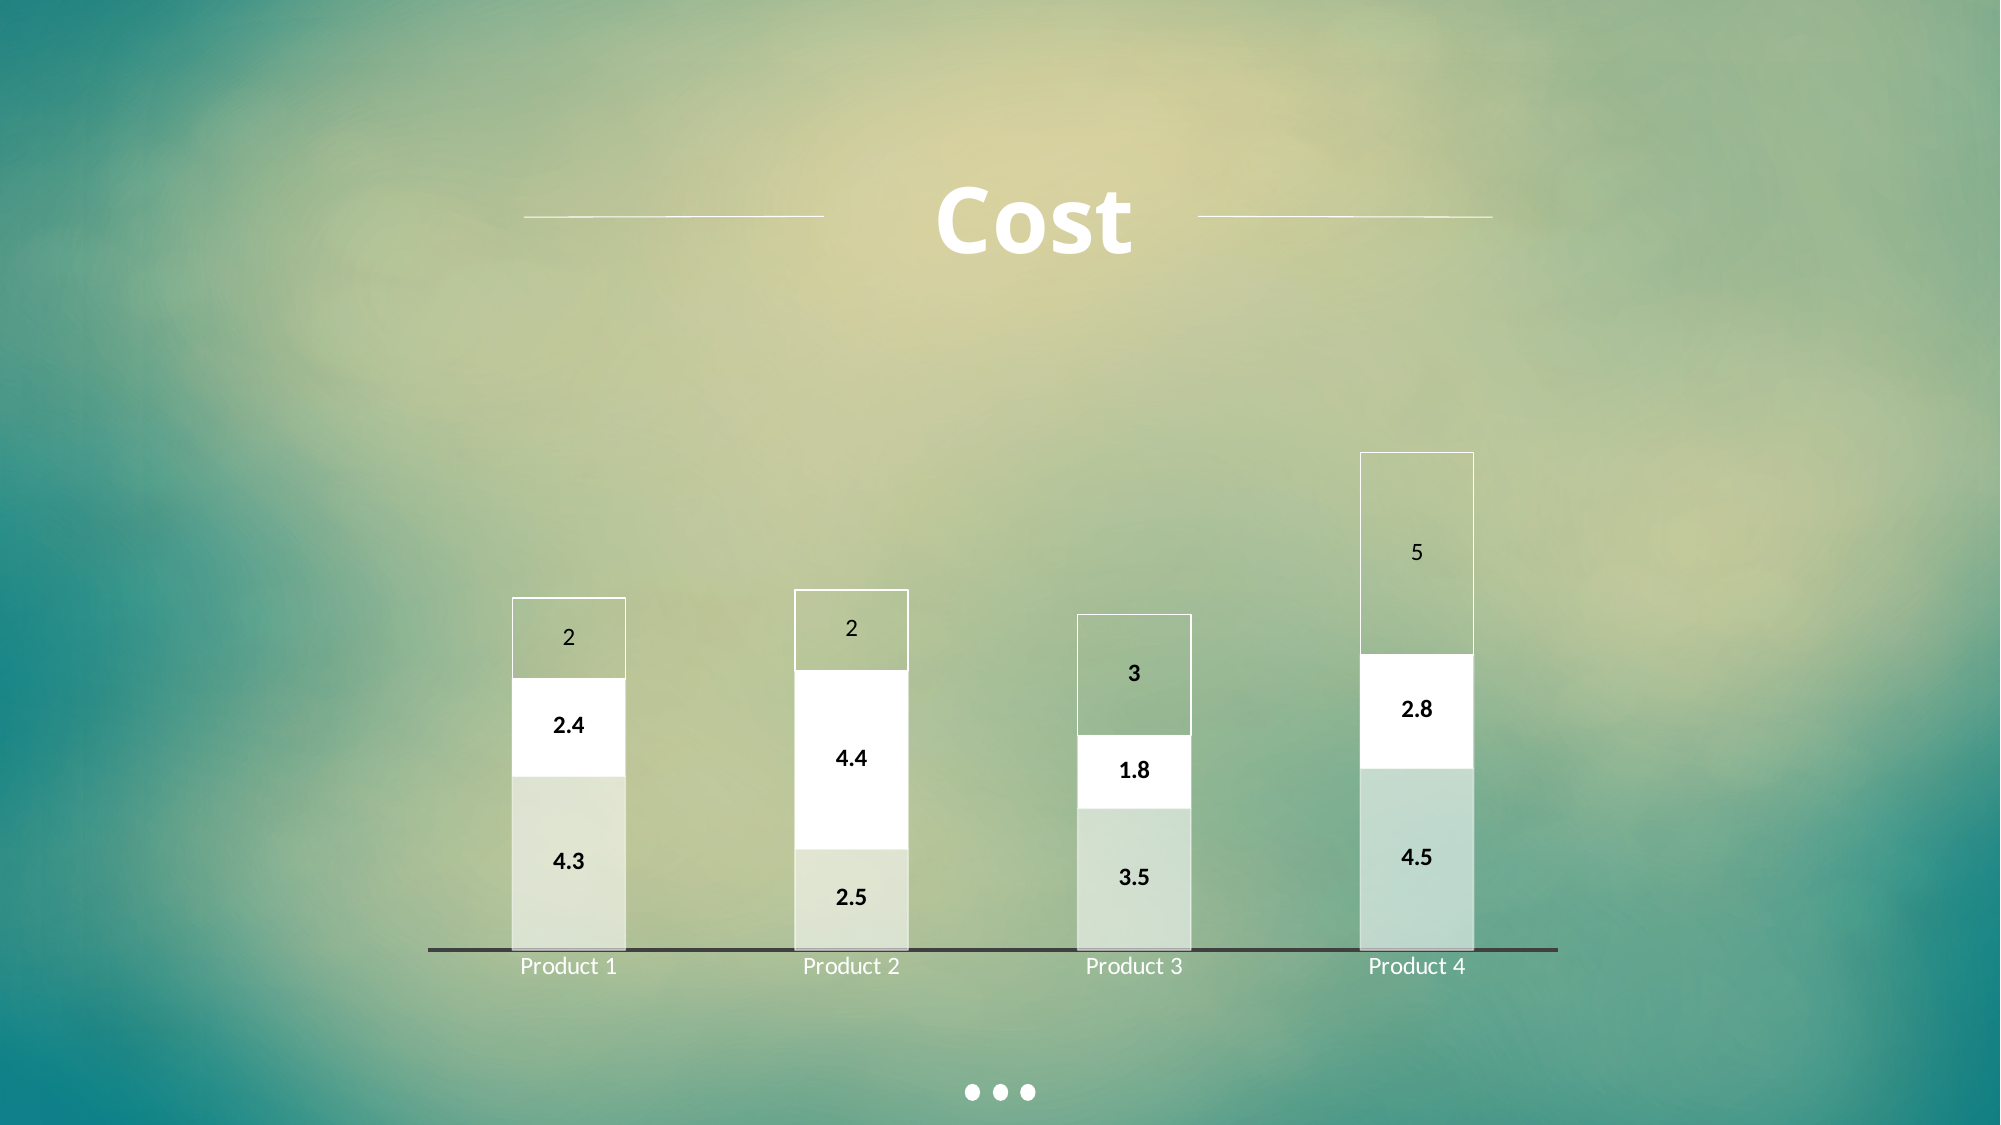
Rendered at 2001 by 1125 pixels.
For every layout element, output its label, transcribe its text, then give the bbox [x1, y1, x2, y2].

text_box [963, 1082, 982, 1102]
text_box Cost [824, 154, 1199, 279]
chart [403, 371, 1582, 994]
text_box [991, 1082, 1010, 1102]
picture [0, 0, 2000, 1125]
text_box [1019, 1082, 1037, 1102]
